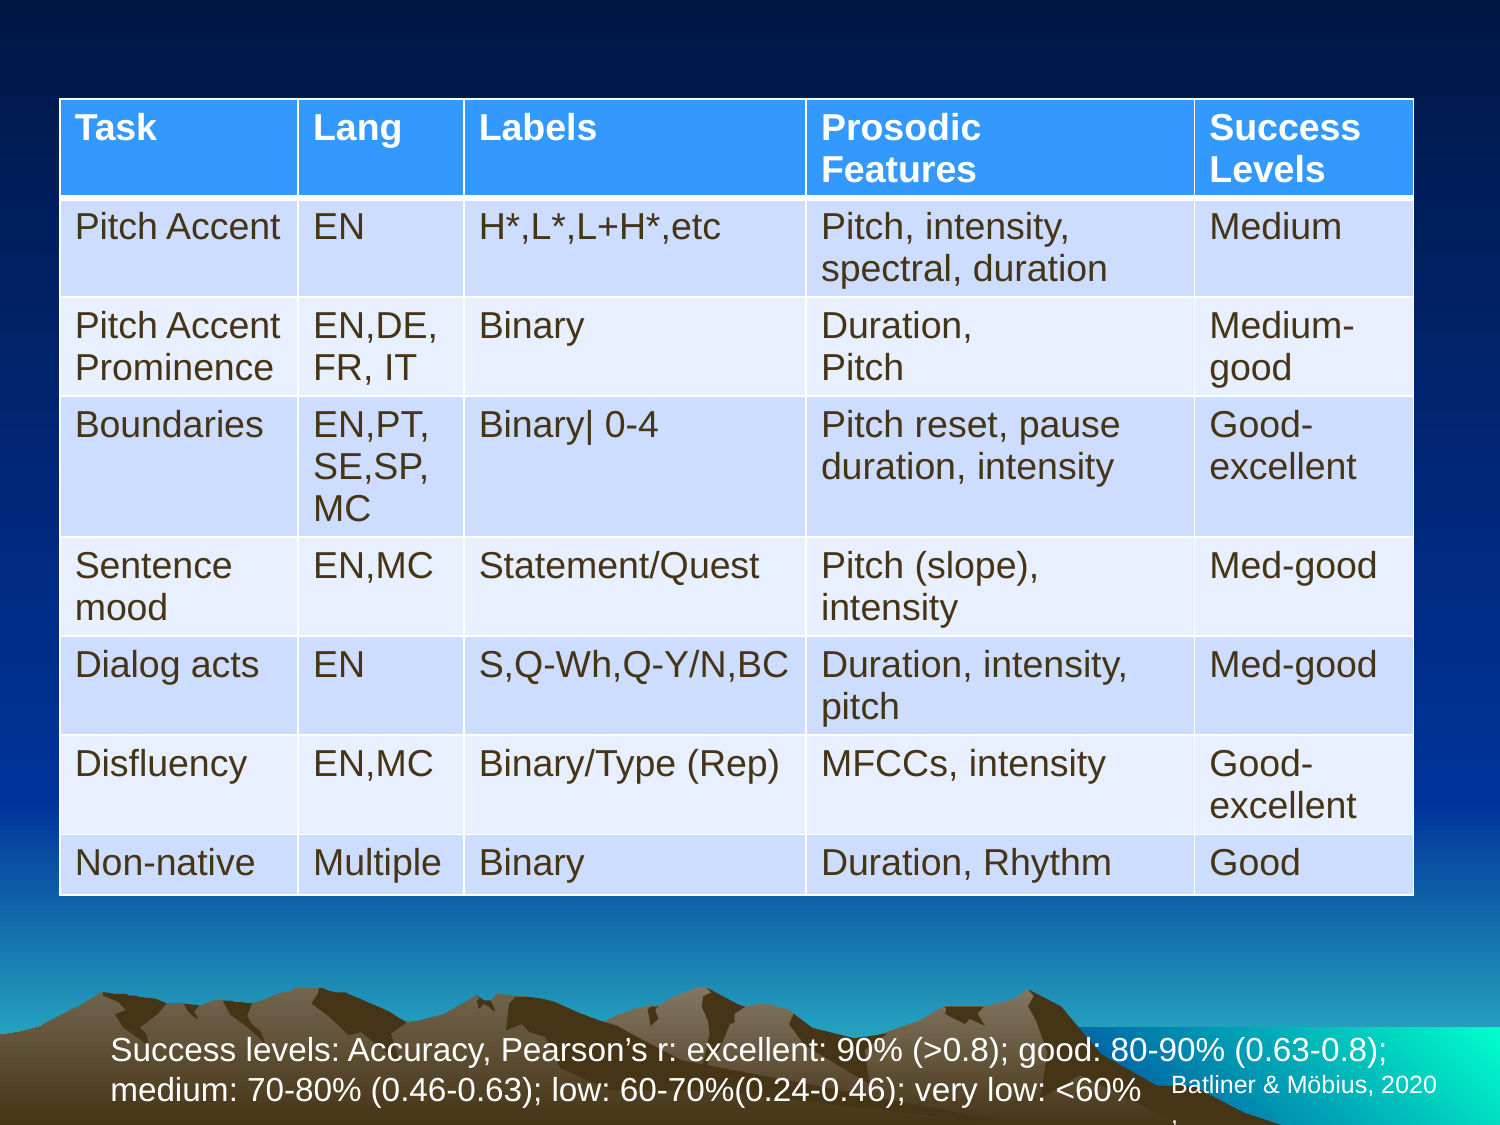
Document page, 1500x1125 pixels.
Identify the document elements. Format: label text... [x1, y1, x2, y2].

table_cell EN [299, 637, 463, 734]
table_cell Pitch reset, pause duration, intensity [807, 397, 1194, 536]
table_cell Medium- good [1195, 298, 1413, 395]
table_cell Good [1195, 835, 1413, 894]
table_cell Statement/Quest [465, 538, 805, 635]
table_cell Binary| 0-4 [465, 397, 805, 536]
table_cell Med-good [1195, 637, 1413, 734]
table_header Labels [465, 100, 805, 195]
table_cell Dialog acts [61, 637, 297, 734]
table_header Lang [299, 100, 463, 195]
table_header Success Levels [1195, 100, 1413, 195]
table_cell EN,PT,SE,SP,MC [299, 397, 463, 536]
table_cell Duration, intensity, pitch [807, 637, 1194, 734]
table_cell EN,MC [299, 538, 463, 635]
table_cell EN [299, 201, 463, 296]
table_cell Duration, Pitch [807, 298, 1194, 395]
table_cell Multiple [299, 835, 463, 894]
text_box Batliner & Möbius, 2020 , [1156, 1061, 1460, 1125]
table_cell EN,MC [299, 736, 463, 834]
table_cell Med-good [1195, 538, 1413, 635]
table_cell Good- excellent [1195, 736, 1413, 834]
table_cell Binary/Type (Rep) [465, 736, 805, 834]
table_cell Sentence mood [61, 538, 297, 635]
table_cell Pitch (slope), intensity [807, 538, 1194, 635]
table_cell Non-native [61, 835, 297, 894]
table_cell Duration, Rhythm [807, 835, 1194, 894]
table_cell Pitch Accent Prominence [61, 298, 297, 395]
table_cell H*,L*,L+H*,etc [465, 201, 805, 296]
table_cell Medium [1195, 201, 1413, 296]
table_header Task [61, 100, 297, 195]
table_header Prosodic Features [807, 100, 1194, 195]
table_cell S,Q-Wh,Q-Y/N,BC [465, 637, 805, 734]
table_cell Good- excellent [1195, 397, 1413, 536]
table_cell Boundaries [61, 397, 297, 536]
table_cell Disfluency [61, 736, 297, 834]
text_box Success levels: Accuracy, Pearson’s r: excellent: 90% (>0.8); good: 80-90% (0.63-0.8); medium: 70-80% (0.46-0.63); low: 60-70%(0.24-0.46); very low: <60% [95, 1021, 1405, 1116]
table_cell MFCCs, intensity [807, 736, 1194, 834]
table_cell Binary [465, 835, 805, 894]
table_cell Pitch, intensity, spectral, duration [807, 201, 1194, 296]
table_cell Pitch Accent [61, 201, 297, 296]
table_cell EN,DE, FR, IT [299, 298, 463, 395]
table_cell Binary [465, 298, 805, 395]
